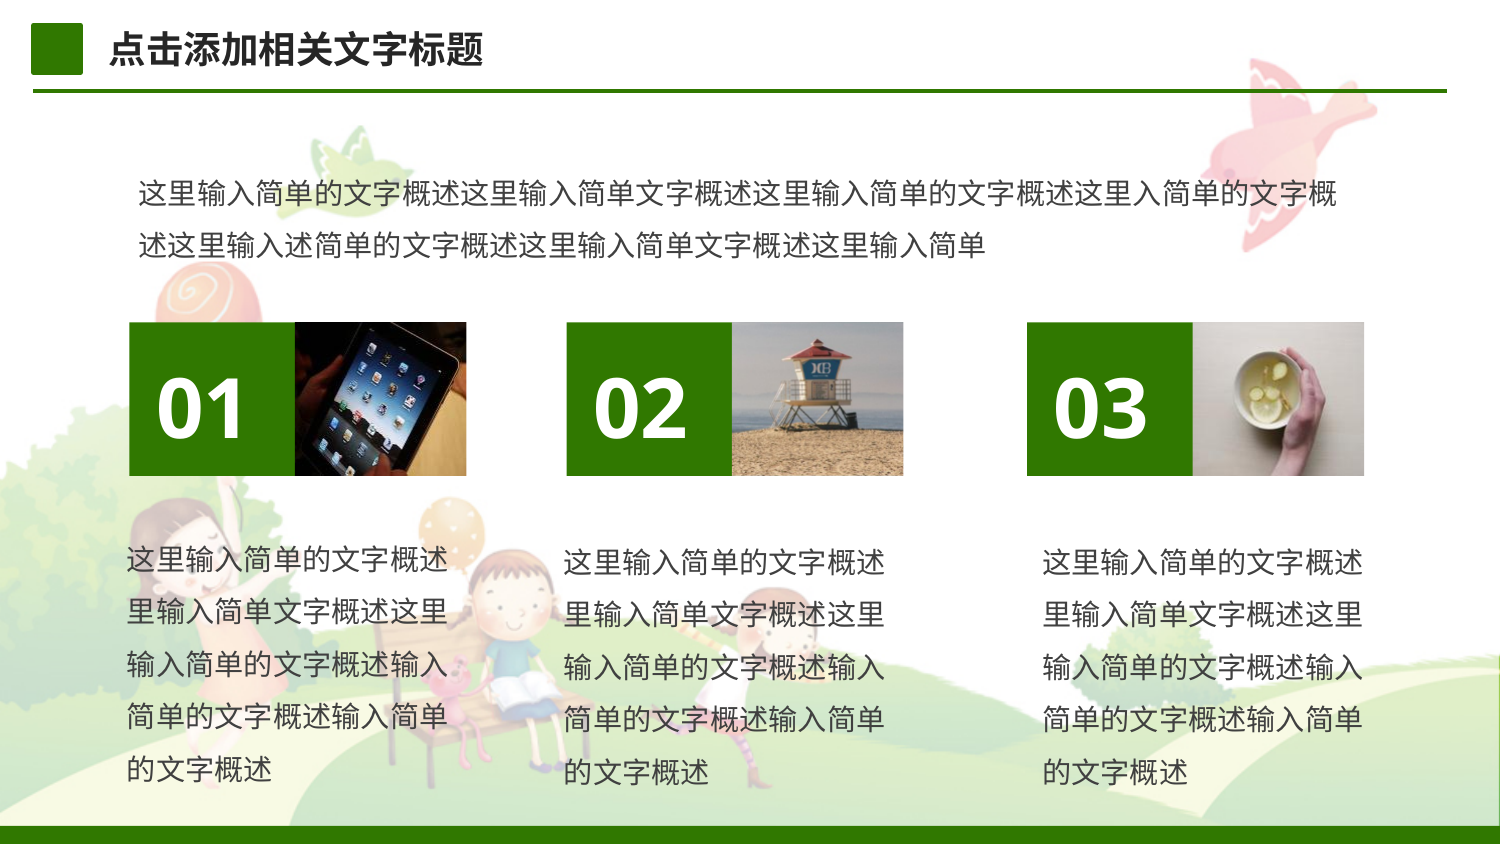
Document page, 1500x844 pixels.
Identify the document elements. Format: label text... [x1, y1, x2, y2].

text_box 03 [1039, 348, 1187, 463]
text_box 这里输入简单的文字概述里输入简单文字概述这里 输入简单的文字概述输入简单的文字概述输入简单的文字概述 [112, 516, 479, 794]
text_box [0, 824, 1500, 844]
picture [0, 0, 1500, 824]
text_box [293, 320, 468, 478]
text_box 01 [141, 348, 289, 463]
text_box [730, 320, 906, 478]
text_box 这里输入简单的文字概述这里输入简单文字概述这里输入简单的文字概述这里入简单的文字概述这里输入述简单的文字概述这里输入简单文字概述这里输入简单 [123, 150, 1365, 270]
text_box 这里输入简单的文字概述里输入简单文字概述这里 输入简单的文字概述输入简单的文字概述输入简单的文字概述 [1027, 519, 1394, 797]
text_box [1190, 320, 1366, 478]
text_box 点击添加相关文字标题 [94, 18, 499, 79]
text_box [564, 320, 730, 478]
text_box [127, 320, 293, 478]
text_box 02 [578, 348, 726, 463]
text_box [1025, 320, 1190, 478]
text_box 这里输入简单的文字概述里输入简单文字概述这里 输入简单的文字概述输入简单的文字概述输入简单的文字概述 [549, 519, 916, 797]
text_box [31, 23, 83, 75]
